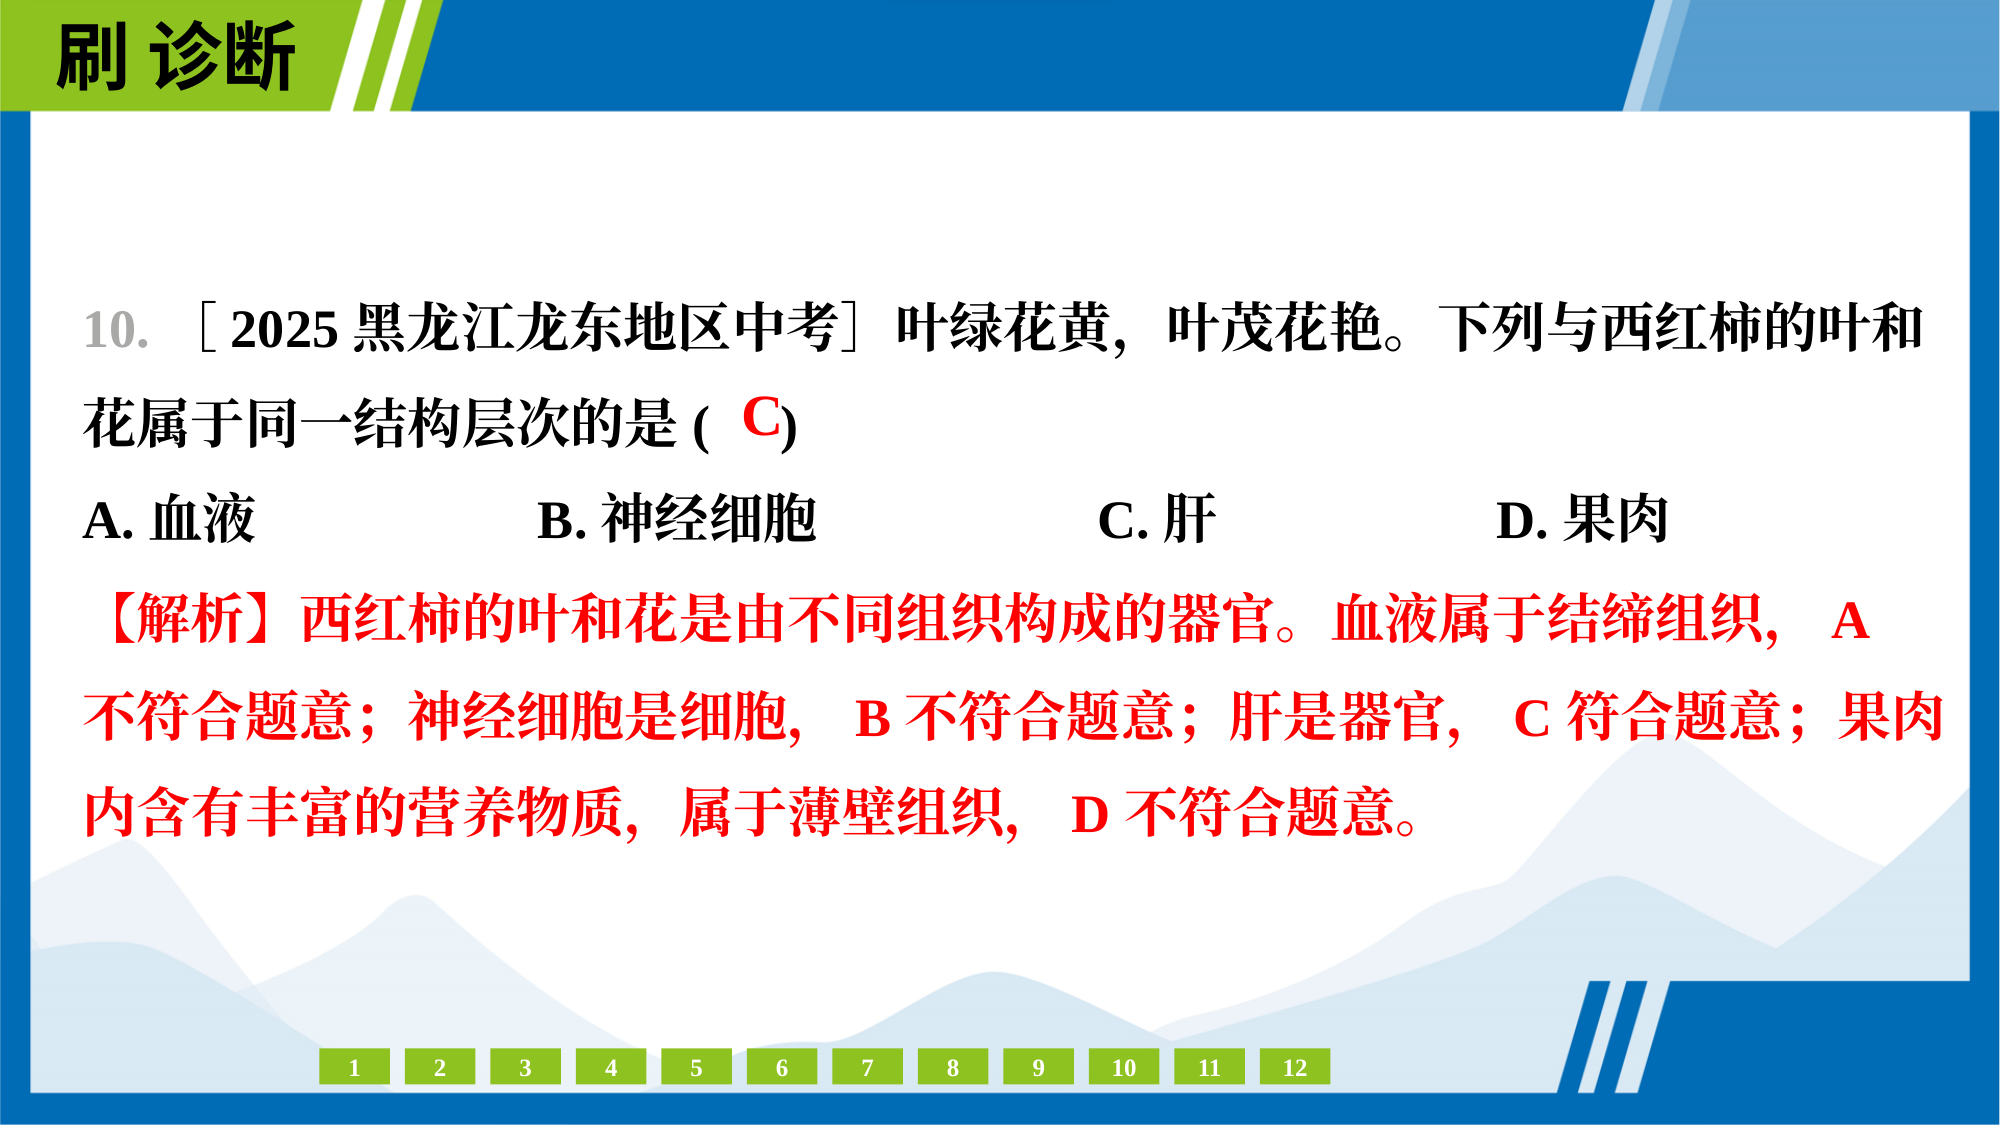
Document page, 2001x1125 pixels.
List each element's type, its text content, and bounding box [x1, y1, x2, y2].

text_box 【解析】西红柿的叶和花是由不同组织构成的器官。血液属于结缔组织，A 不符合题意；神经细胞是细胞，B不符合题意；肝是器官，C符合题意；果肉 内含有丰富的营养物质，属于薄壁组织，D不符合题意。 [82, 551, 1917, 833]
picture [0, 0, 2000, 1125]
text_box A.血液 B.神经细胞 C.肝 D.果肉 [82, 453, 1917, 539]
text_box 10.［2025黑龙江龙东地区中考］叶绿花黄，叶茂花艳。下列与西红柿的叶和 花属于同一结构层次的是( ) [82, 260, 1917, 444]
text_box C [720, 373, 805, 444]
